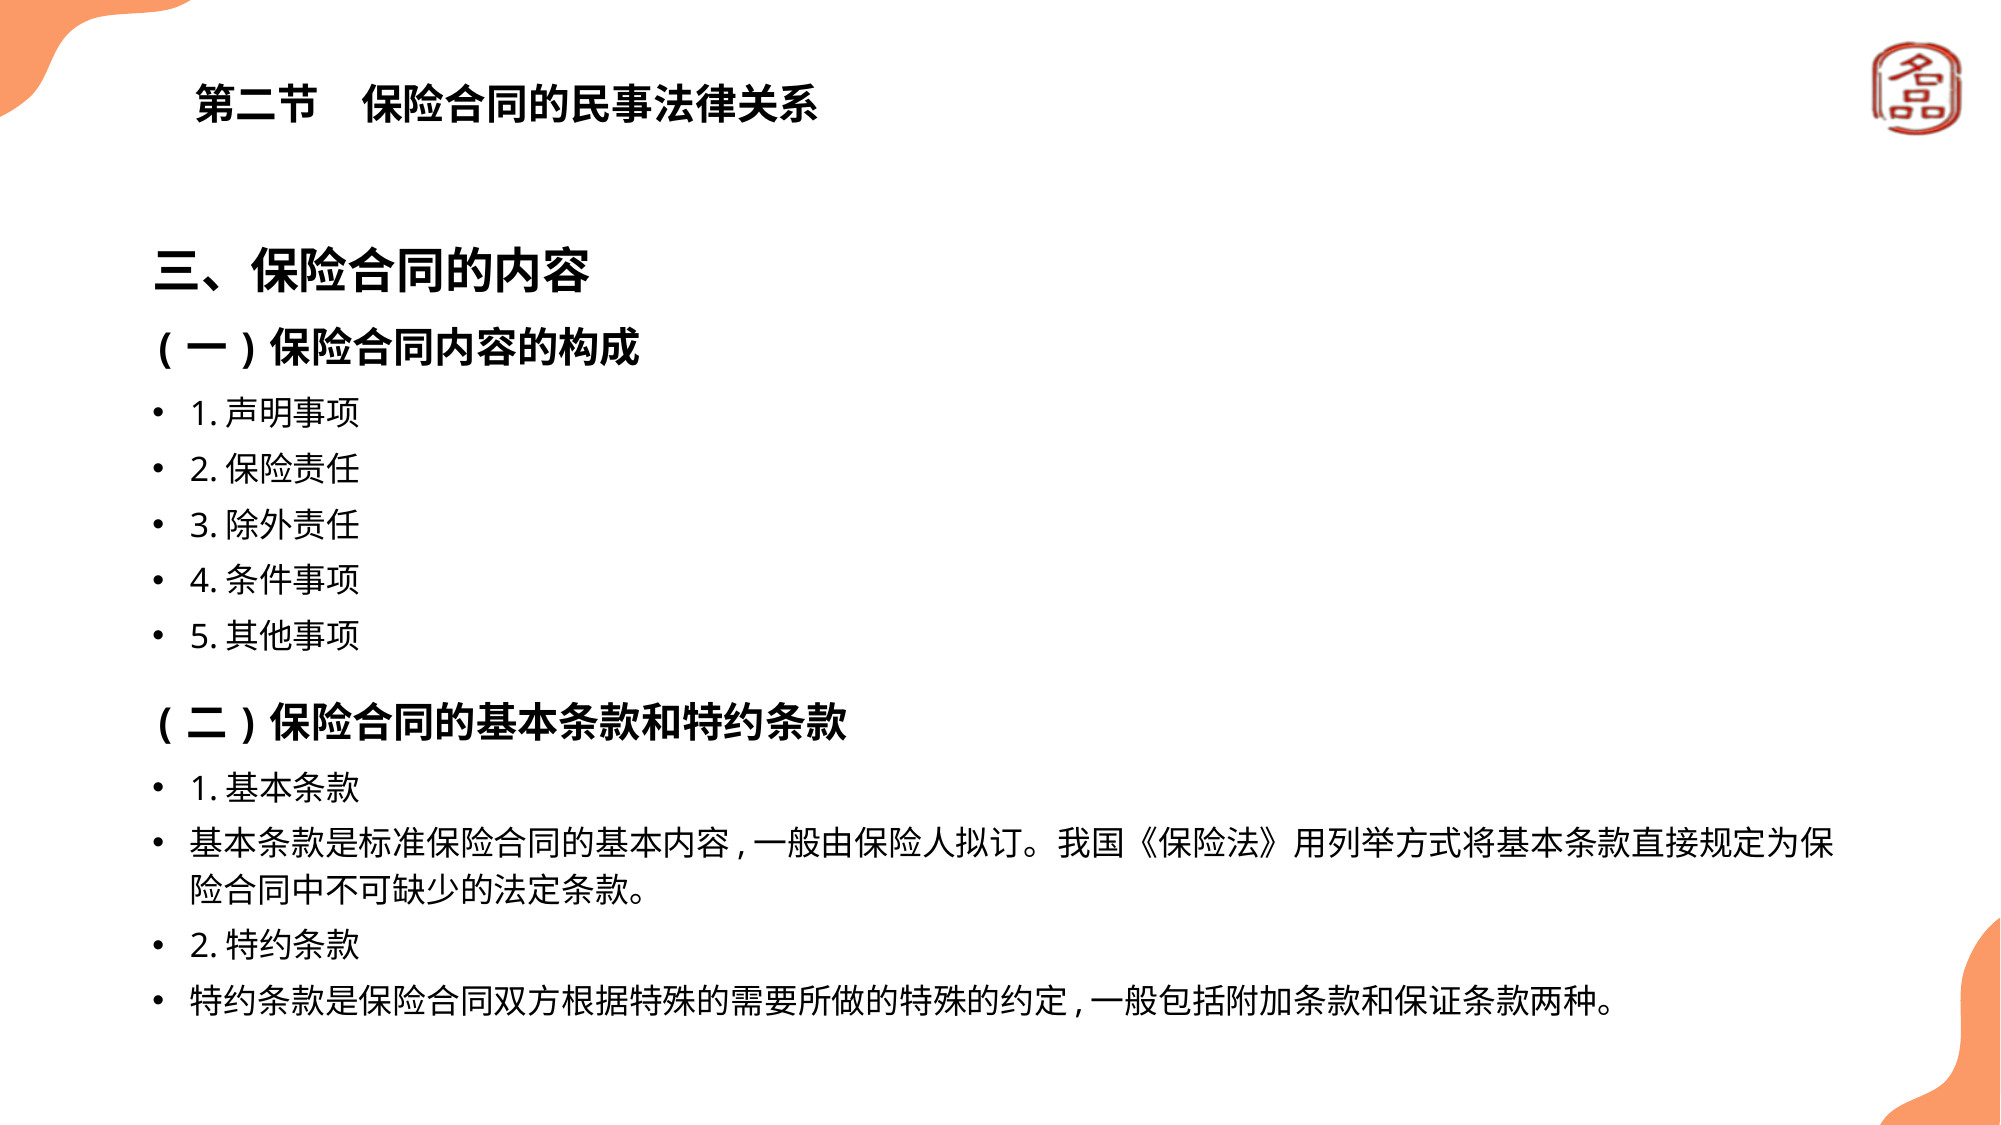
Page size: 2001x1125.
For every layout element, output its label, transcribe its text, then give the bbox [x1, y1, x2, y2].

title 第二节 保险合同的民事法律关系 [137, 60, 1863, 152]
list 三、保险合同的内容 (一)保险合同内容的构成 1.声明事项 2.保险责任 3.除外责任 4.条件事项 5.其他事项 (二)保险合同的基本条款和特约条款 1.基本条款 基本条款是标准保险合同的基本内容,一般由保险人拟订。我国《保险法》用列举方式将基本条款直接规定为保险合同中不可缺少的法定条款。 2.特约条款 特约条款是保险合同双方根据特殊的需要所做的特殊的约定,一般包括附加条款和保证条款两种。 [137, 217, 1863, 1031]
picture [1861, 10, 1990, 147]
